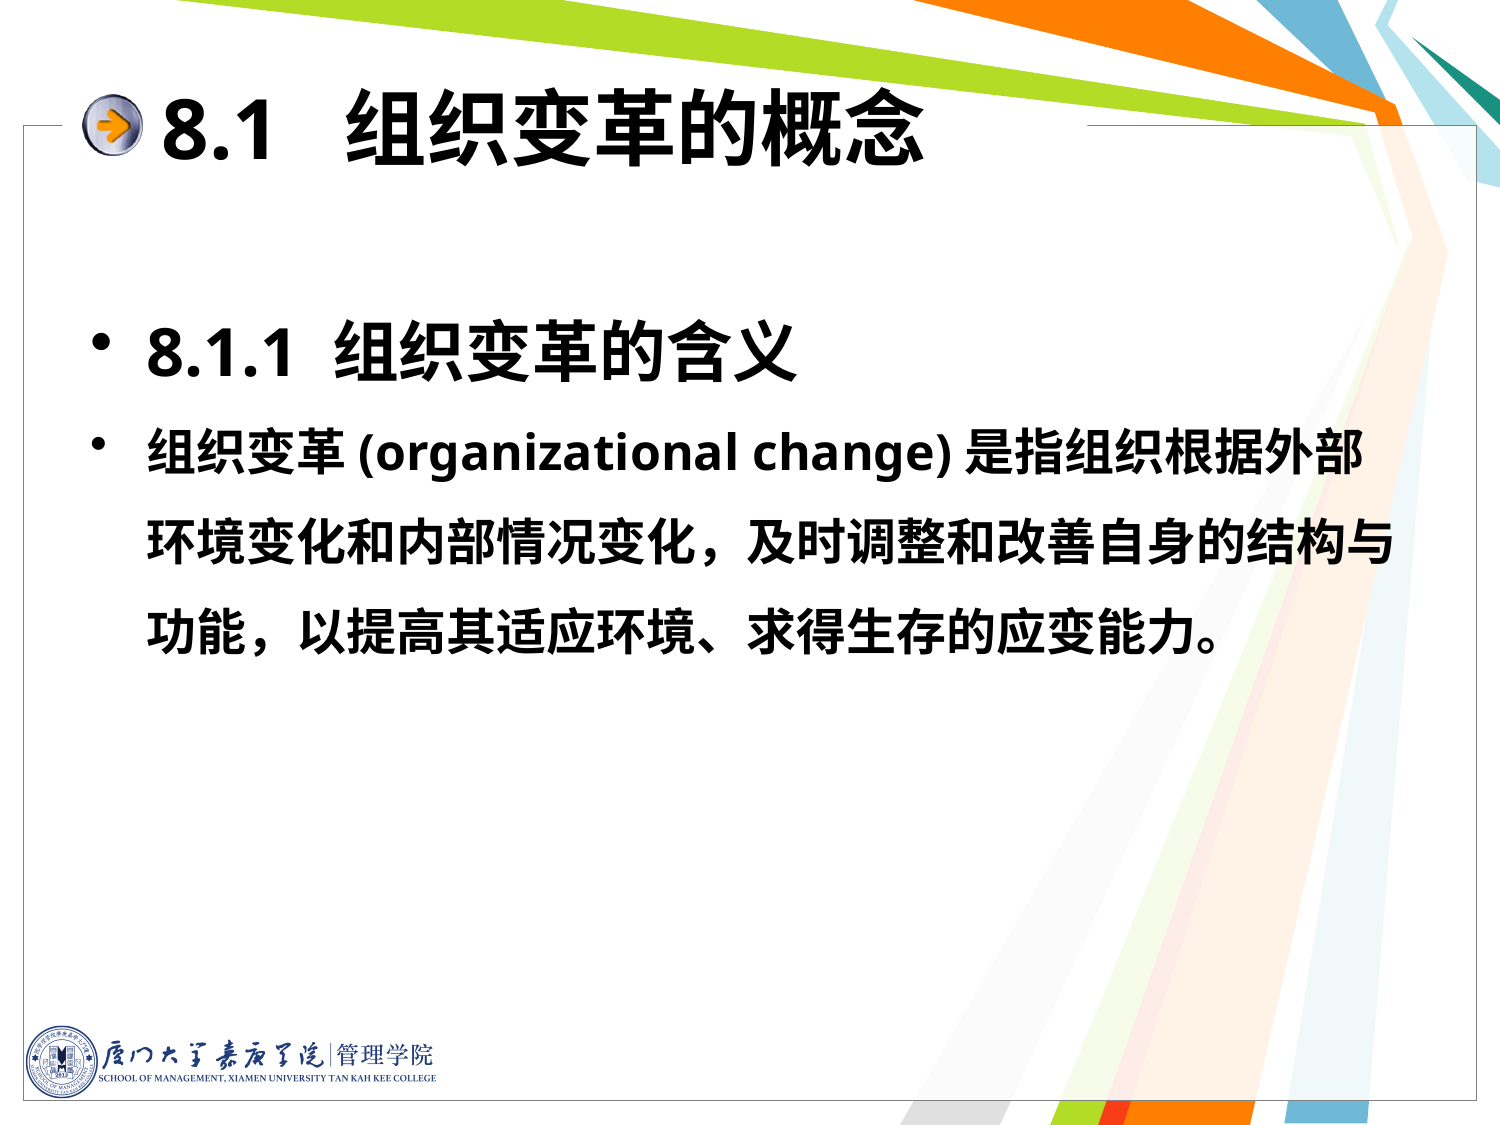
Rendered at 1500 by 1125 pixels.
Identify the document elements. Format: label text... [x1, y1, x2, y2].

list 8.1.1 组织变革的含义 组织变革(organizational change)是指组织根据外部环境变化和内部情况变化，及时调整和改善自身的结构与功能，以提高其适应环境、求得生存的应变能力。 [75, 262, 1425, 1005]
picture [24, 1024, 438, 1100]
picture [82, 94, 125, 156]
title 8.1 组织变革的概念 [125, 32, 1159, 220]
